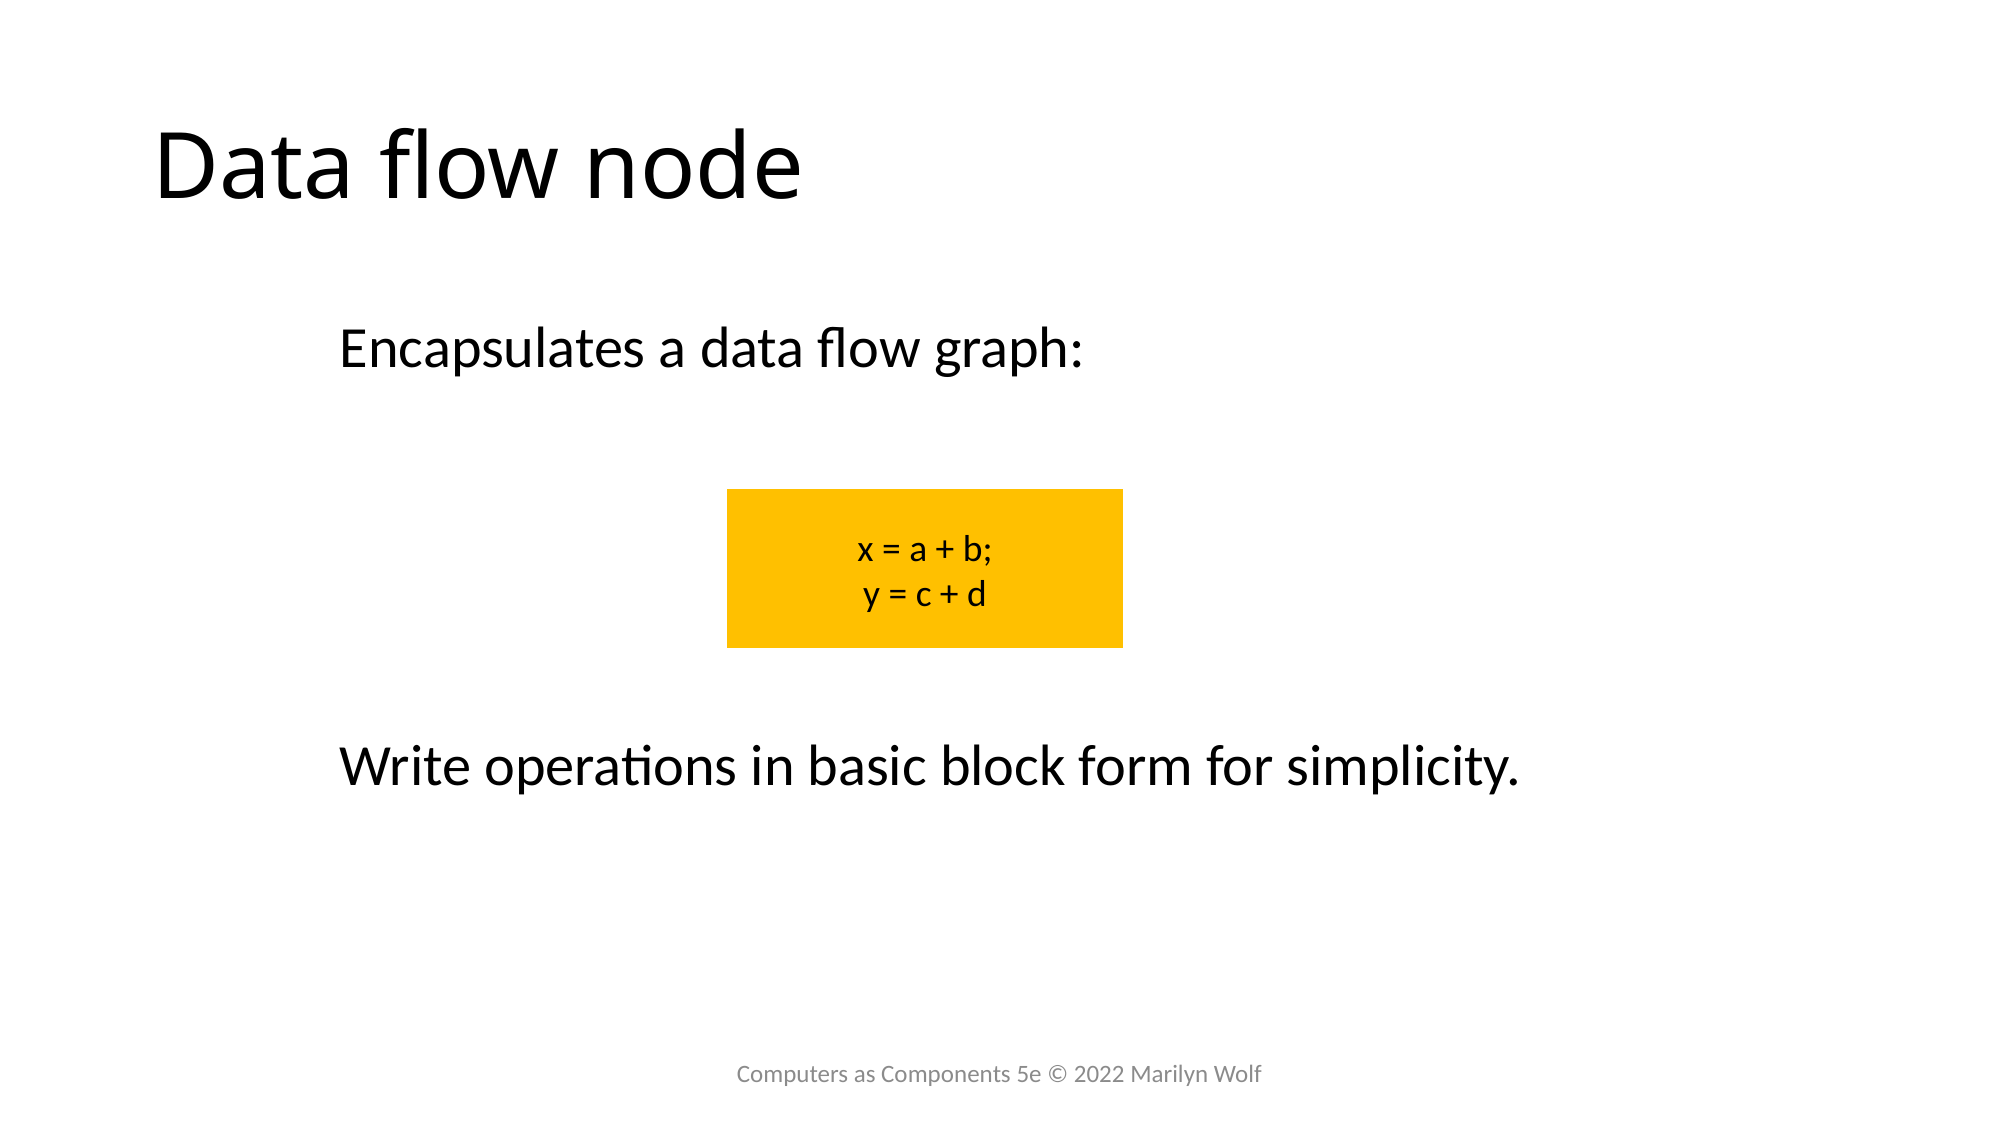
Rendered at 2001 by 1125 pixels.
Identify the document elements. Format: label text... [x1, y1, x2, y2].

title Data flow node [137, 59, 1863, 278]
list Encapsulates a data flow graph: Write operations in basic block form for simplicity. [324, 309, 1667, 899]
footer Computers as Components 5e © 2022 Marilyn Wolf [662, 1042, 1338, 1103]
text_box x = a + b; y = c + d [723, 486, 1127, 651]
